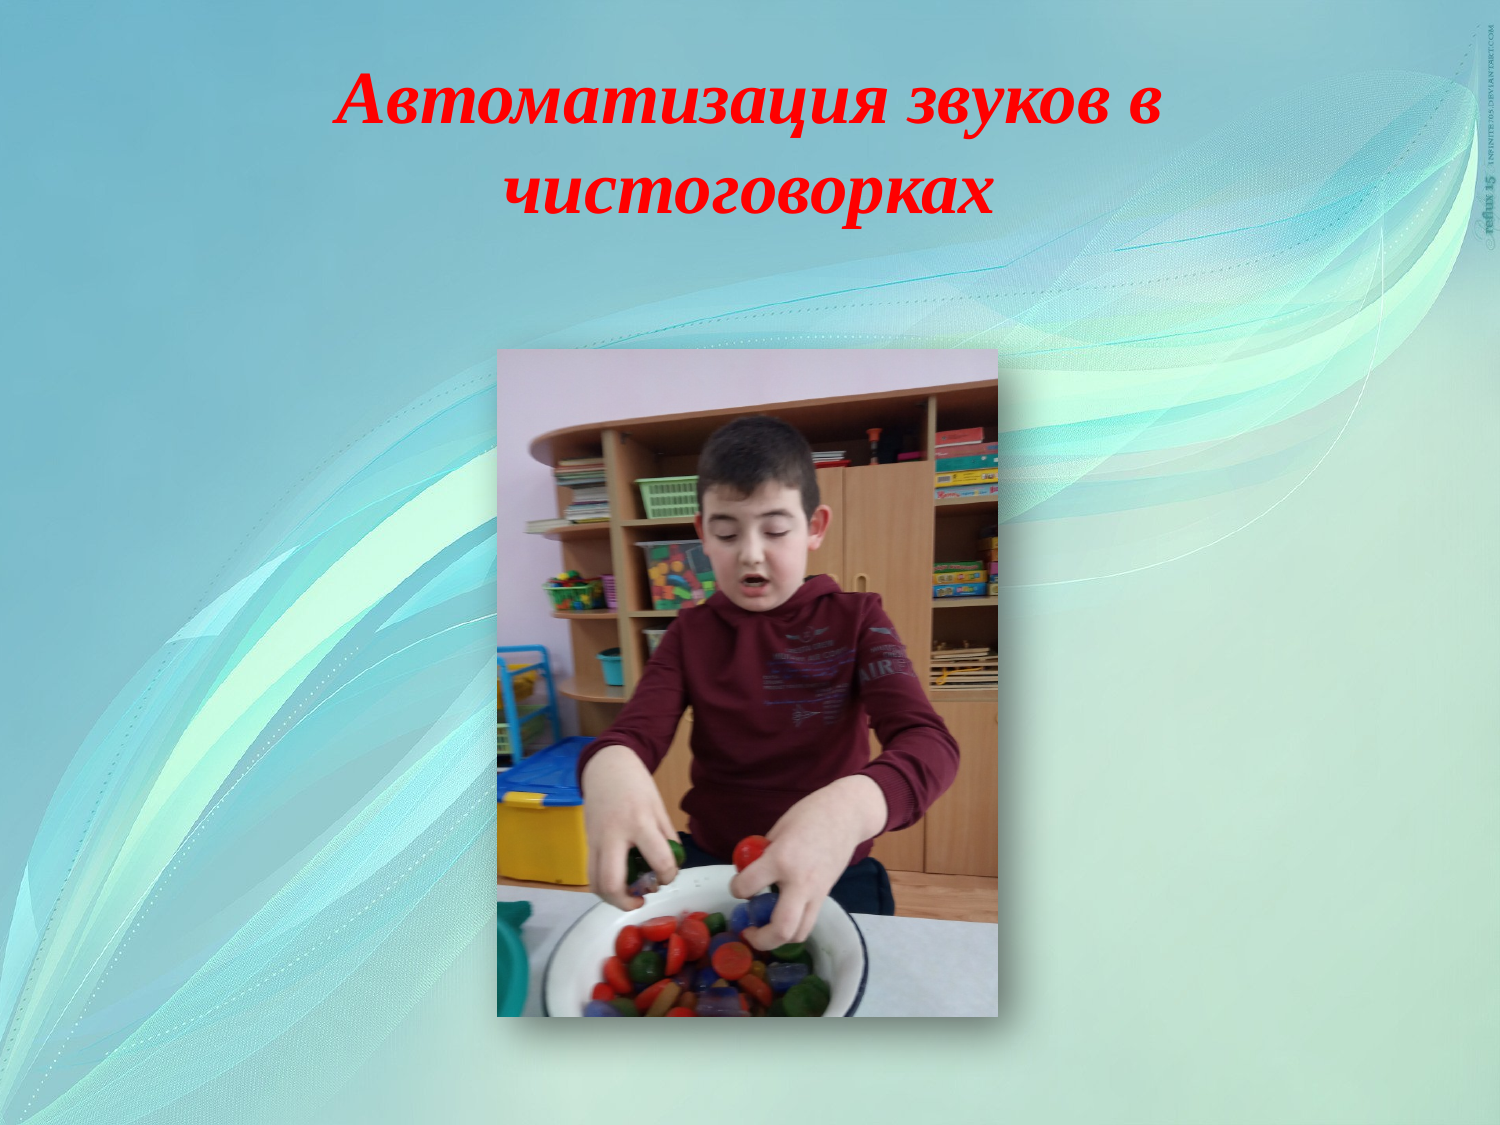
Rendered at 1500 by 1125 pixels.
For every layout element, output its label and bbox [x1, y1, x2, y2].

picture [0, 0, 1500, 1125]
list [497, 349, 998, 1018]
